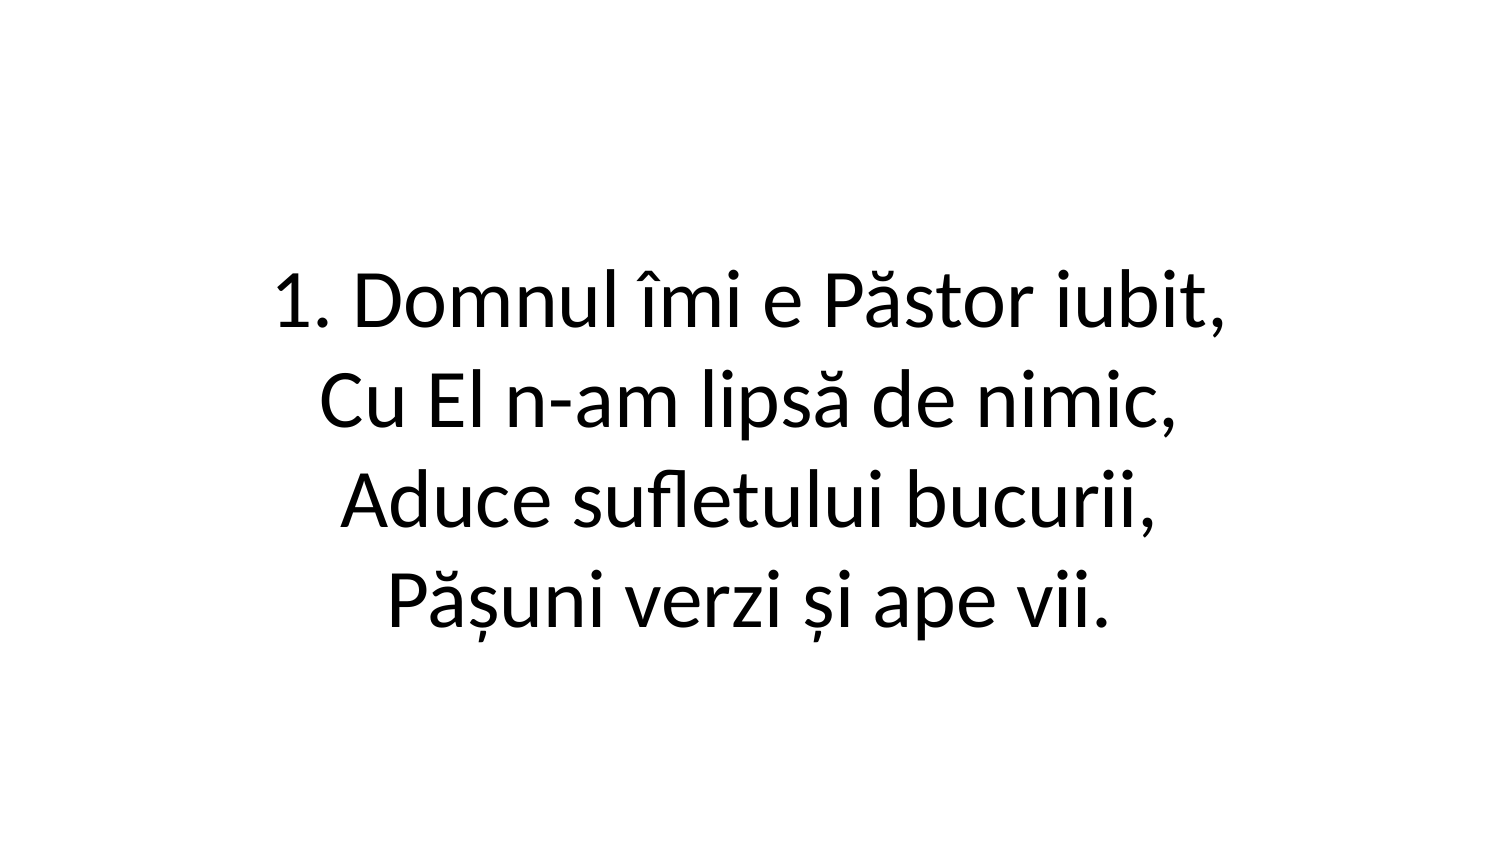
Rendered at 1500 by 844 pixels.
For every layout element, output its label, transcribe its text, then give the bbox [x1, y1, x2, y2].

text_box 1. Domnul îmi e Păstor iubit, Cu El n-am lipsă de nimic, Aduce sufletului bucurii, Pășuni verzi și ape vii. [255, 192, 1245, 652]
